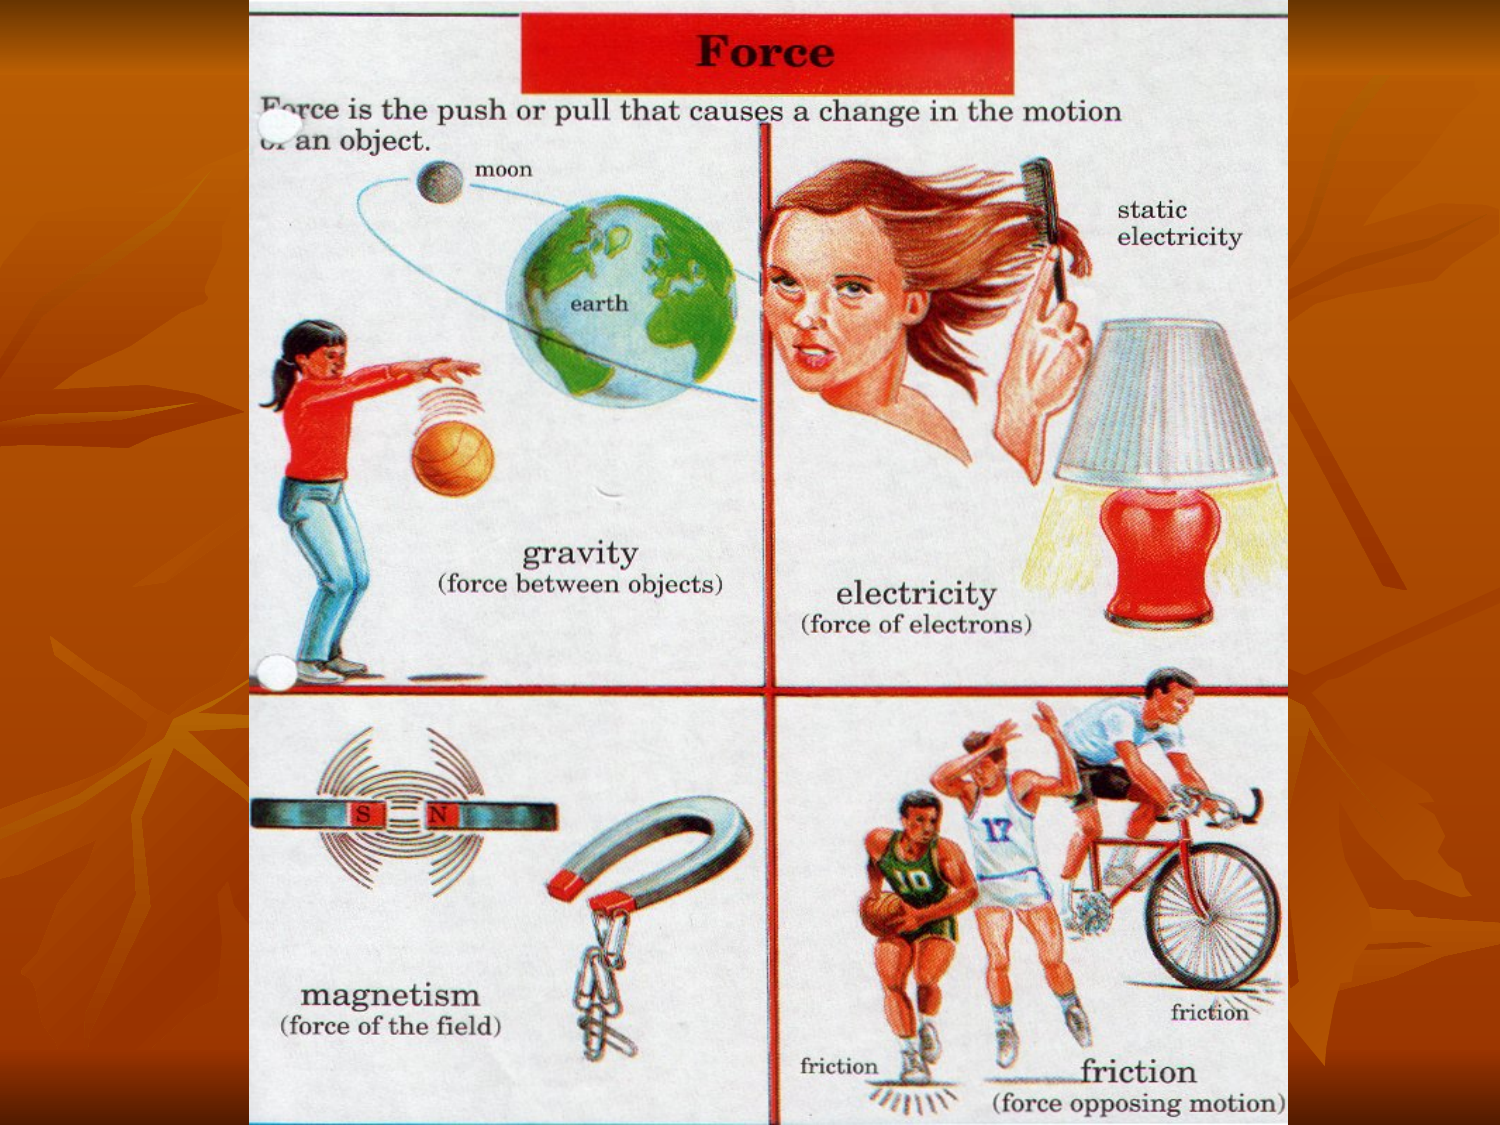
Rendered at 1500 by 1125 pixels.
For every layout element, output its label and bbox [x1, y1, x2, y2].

list [249, 0, 1288, 1125]
